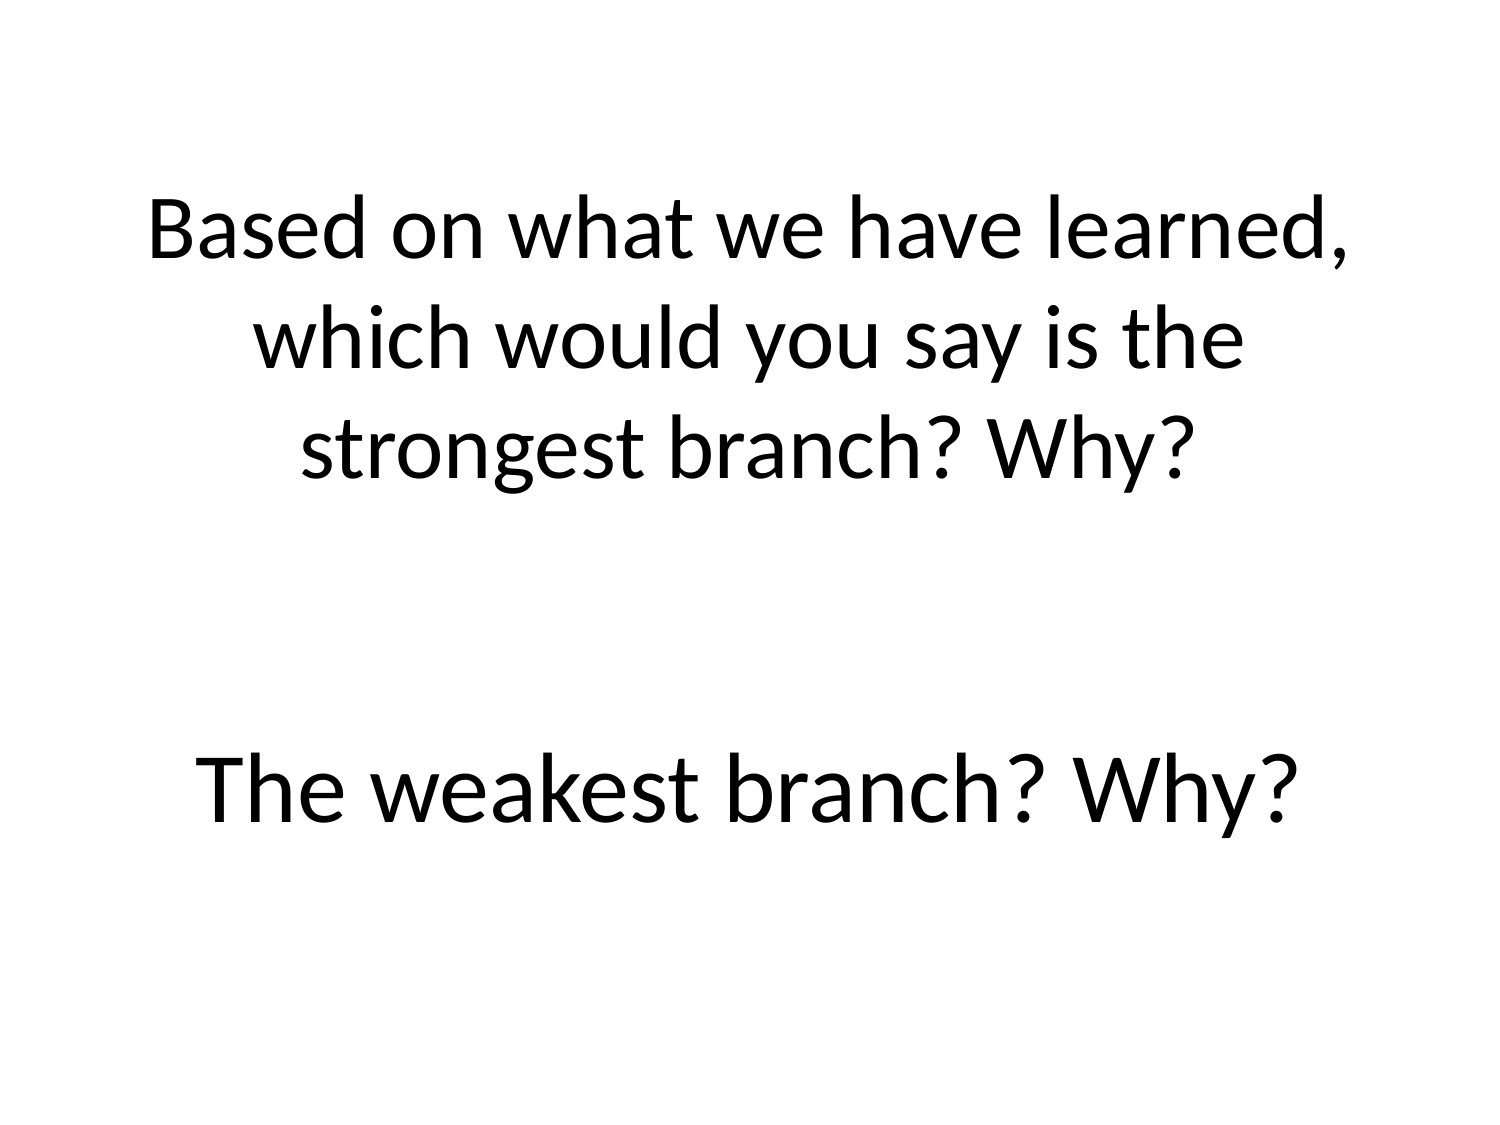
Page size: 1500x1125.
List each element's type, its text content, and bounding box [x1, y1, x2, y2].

subtitle The weakest branch? Why? [112, 714, 1388, 1125]
title Based on what we have learned, which would you say is the strongest branch? Why? [112, 108, 1388, 555]
